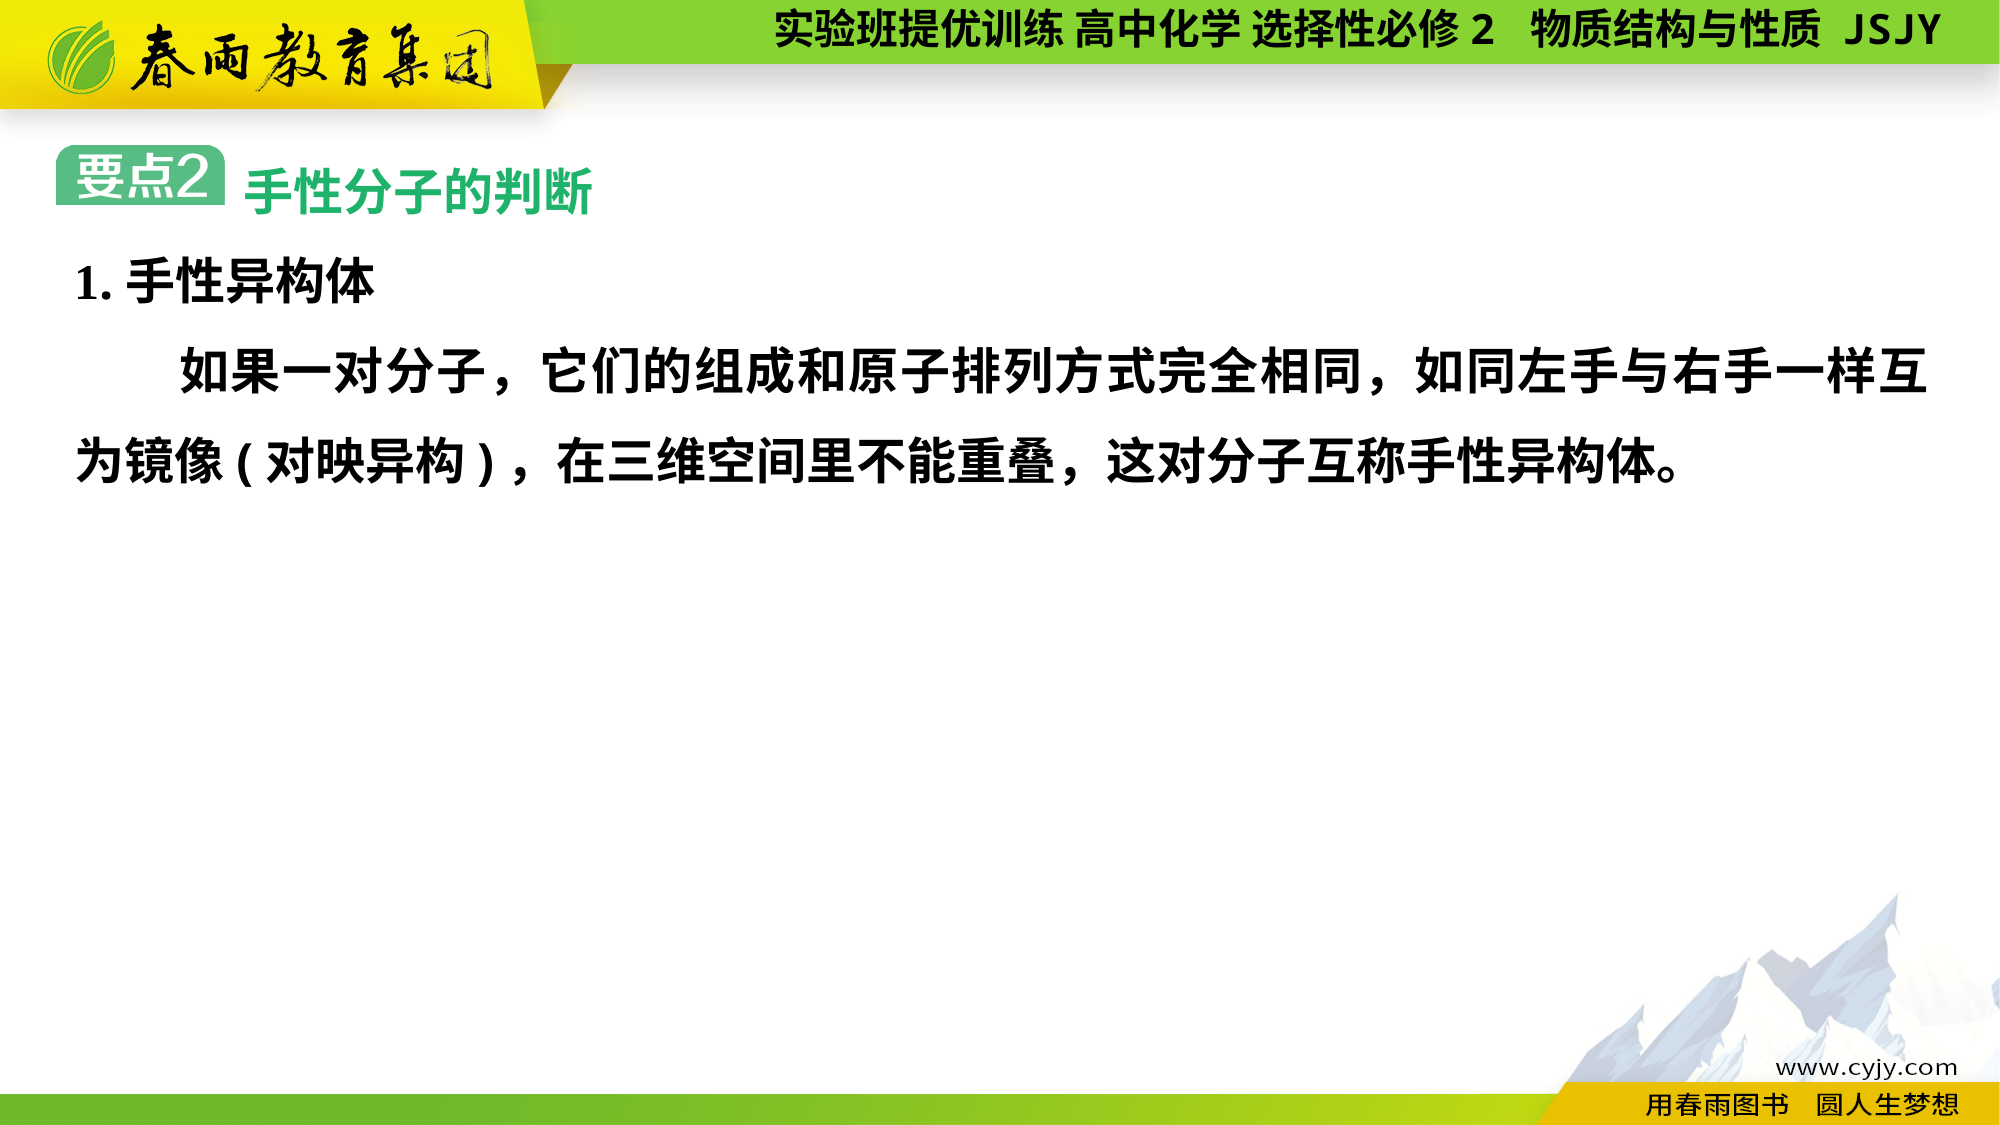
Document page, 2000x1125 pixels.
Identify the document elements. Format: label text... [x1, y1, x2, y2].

list 手性分子的判断 1.手性异构体 如果一对分子，它们的组成和原子排列方式完全相同，如同左手与右手一样互为镜像(对映异构)，在三维空间里不能重叠，这对分子互称手性异构体。 [59, 122, 1944, 502]
picture [0, 0, 2000, 1125]
